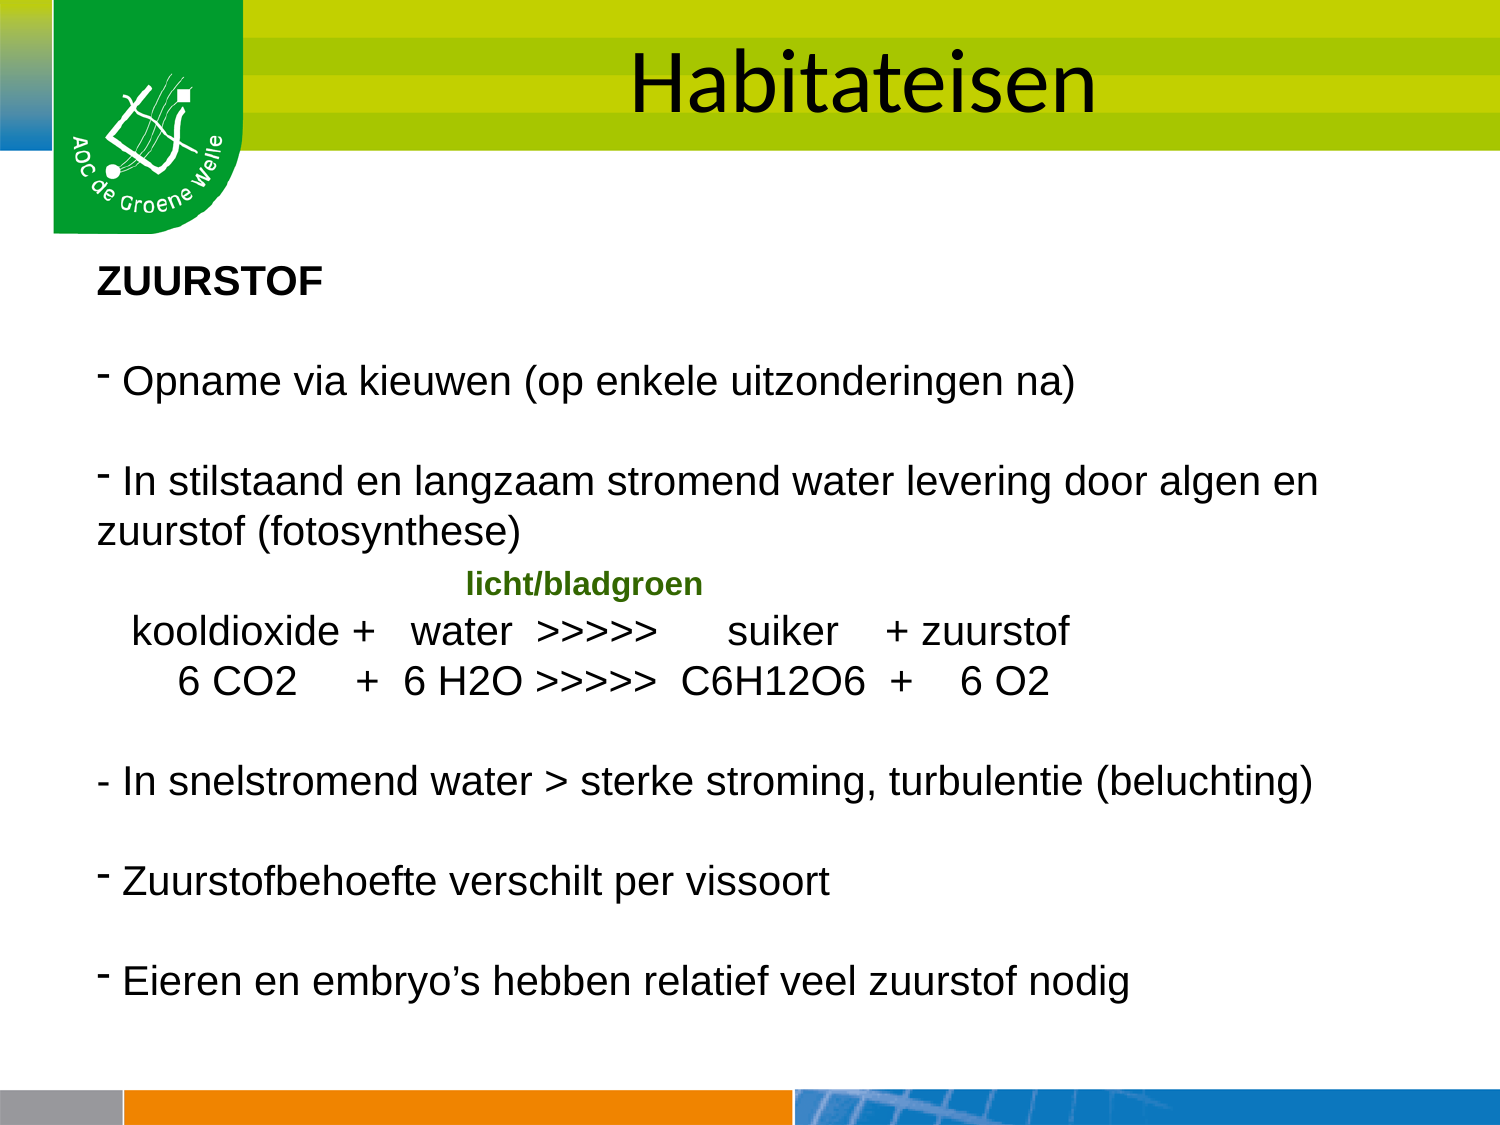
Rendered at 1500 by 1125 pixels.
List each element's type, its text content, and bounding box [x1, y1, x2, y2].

picture [0, 153, 1500, 1125]
text_box Habitateisen [0, 0, 1500, 153]
text_box ZUURSTOF Opname via kieuwen (op enkele uitzonderingen na) In stilstaand en langzaam stromend water levering door algen en zuurstof (fotosynthese) licht/bladgroen kooldioxide + water >>>>> suiker + zuurstof 6 CO2 + 6 H2O >>>>> C6H12O6 + 6 O2 - In snelstromend water > sterke stroming, turbulentie (beluchting) Zuurstofbehoefte verschilt per vissoort Eieren en embryo’s hebben relatief veel zuurstof nodig [81, 246, 1407, 1112]
